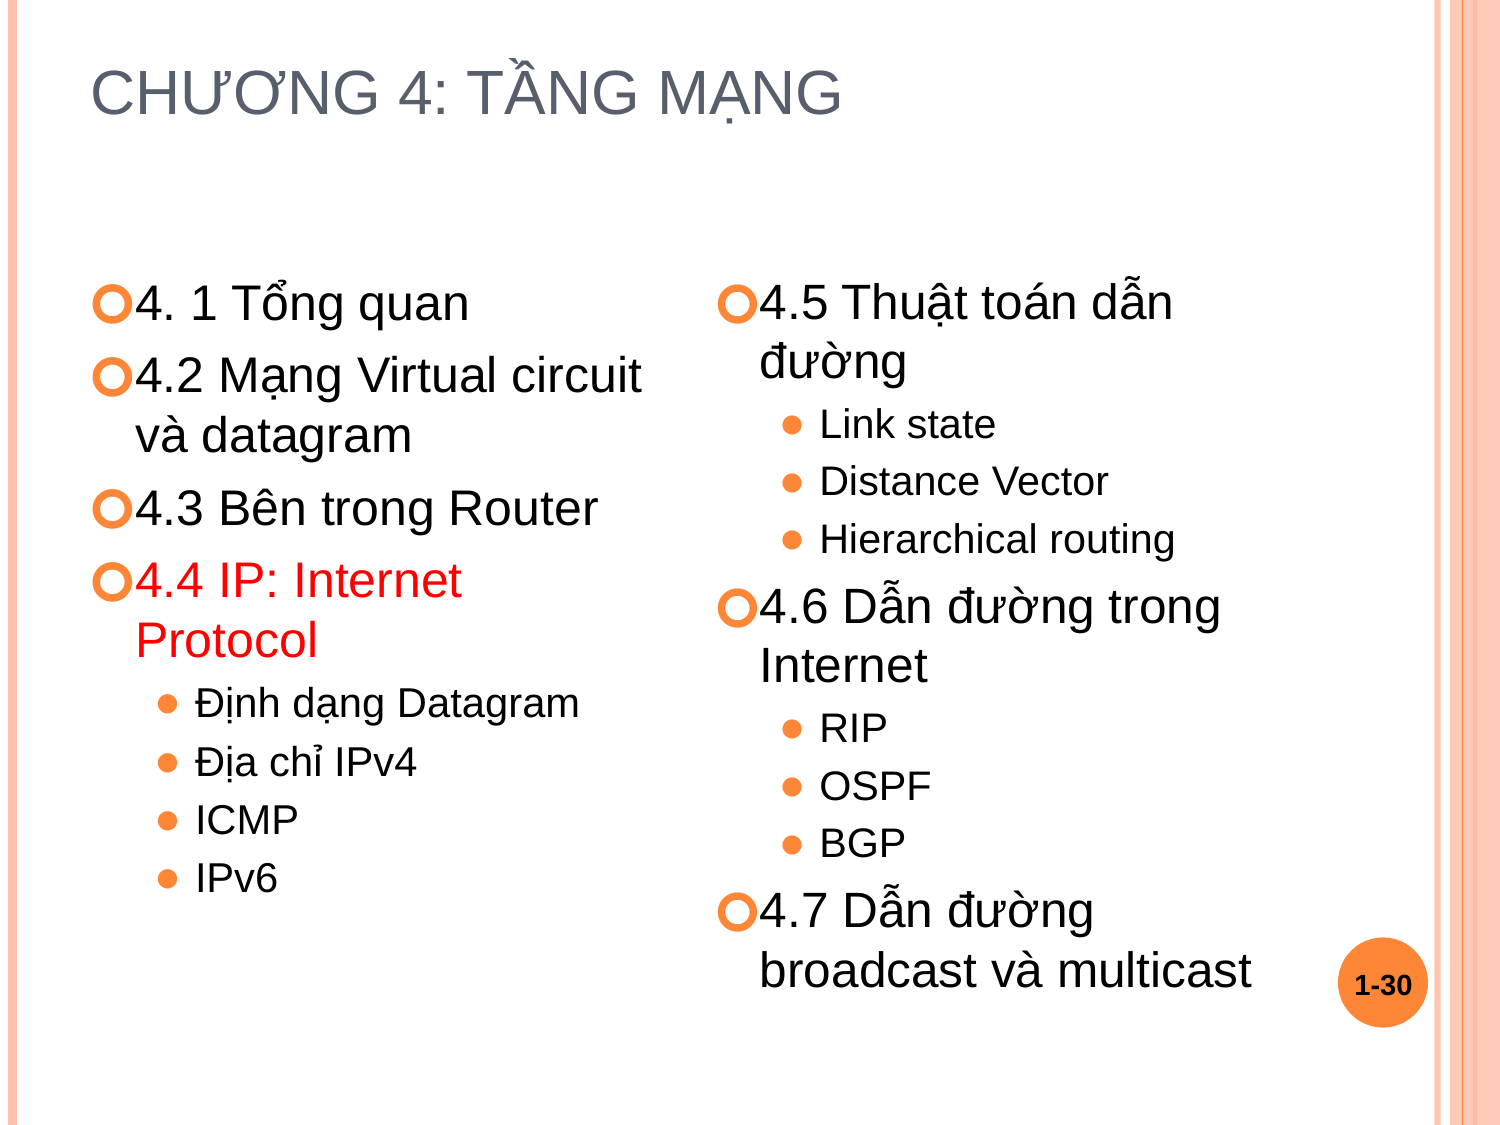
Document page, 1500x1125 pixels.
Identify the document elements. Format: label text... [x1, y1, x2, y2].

list 4.5 Thuật toán dẫn đường Link state Distance Vector Hierarchical routing 4.6 Dẫn đường trong Internet RIP OSPF BGP 4.7 Dẫn đường broadcast và multicast [700, 262, 1301, 1013]
list 4. 1 Tổng quan 4.2 Mạng Virtual circuit và datagram 4.3 Bên trong Router 4.4 IP: Internet Protocol Định dạng Datagram Địa chỉ IPv4 ICMP IPv6 [75, 262, 675, 1013]
slide_number 1-‹#› [1333, 940, 1434, 1026]
title Chương 4: Tầng mạng [75, 45, 1300, 233]
